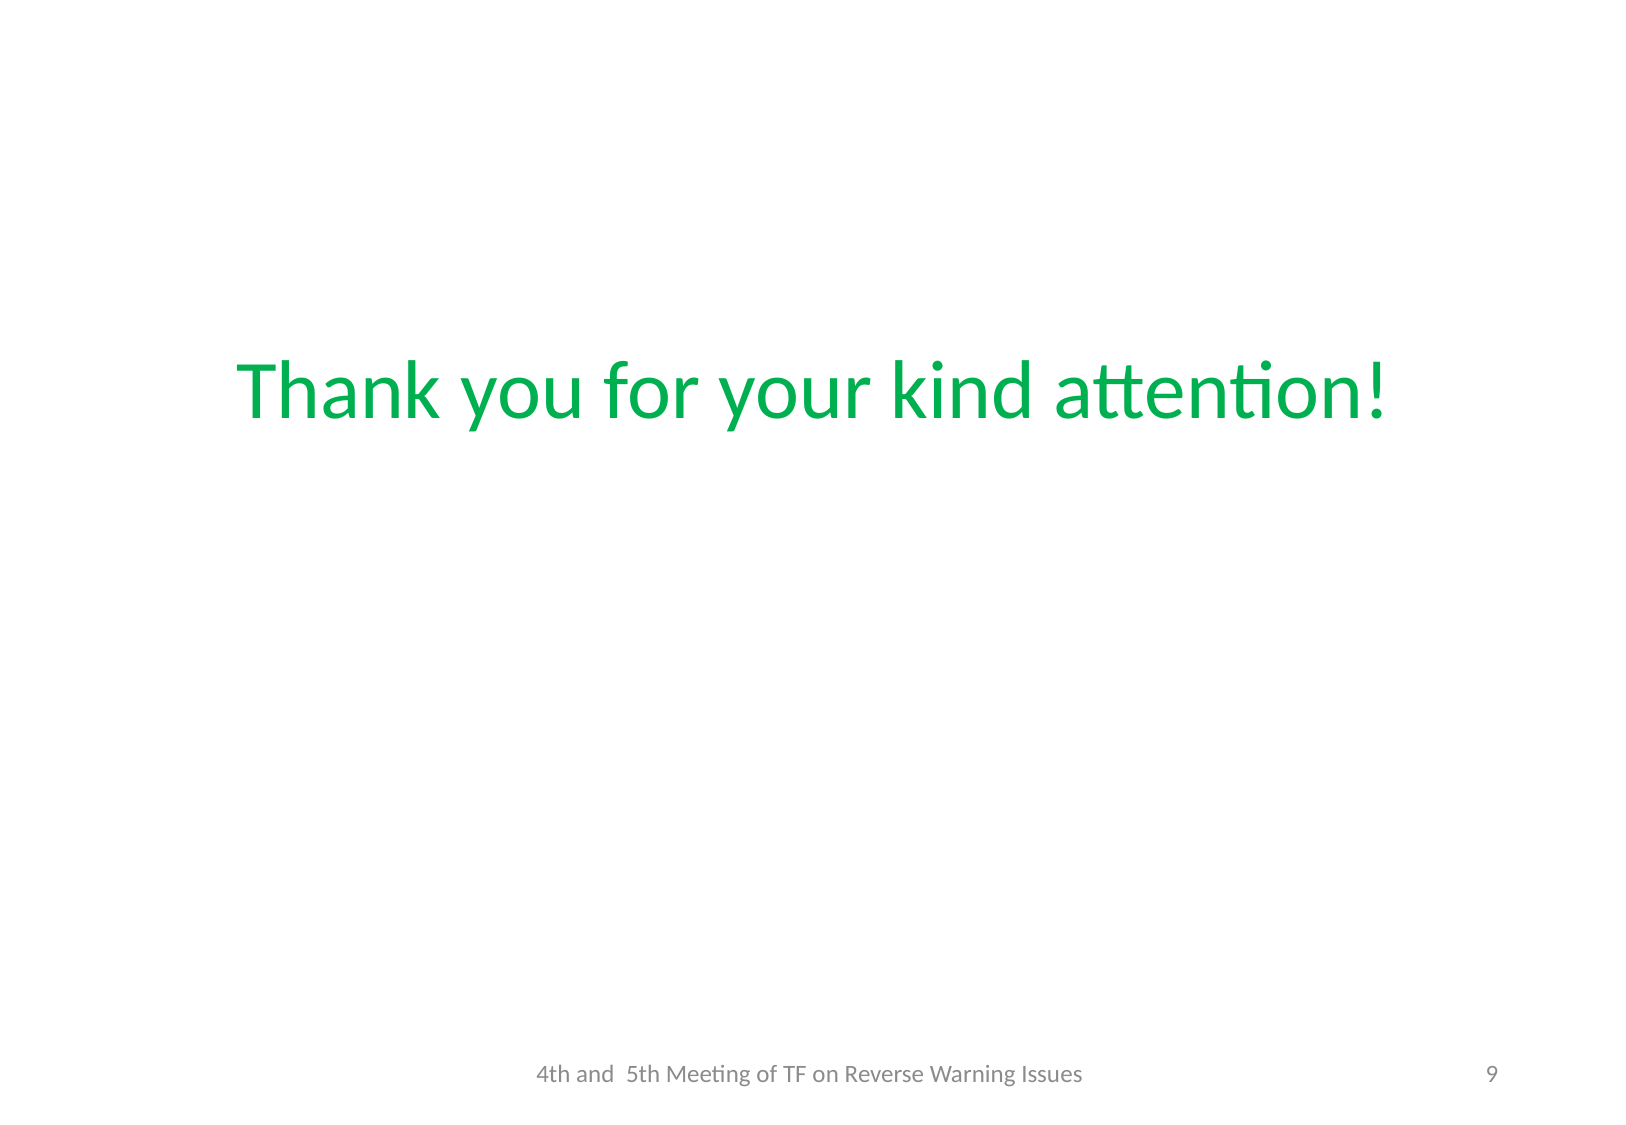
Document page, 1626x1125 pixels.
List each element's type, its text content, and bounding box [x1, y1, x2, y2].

footer 4th and 5th Meeting of TF on Reverse Warning Issues [517, 1042, 1103, 1103]
slide_number 9 [1147, 1042, 1514, 1103]
text_box Thank you for your kind attention! [89, 327, 1538, 543]
